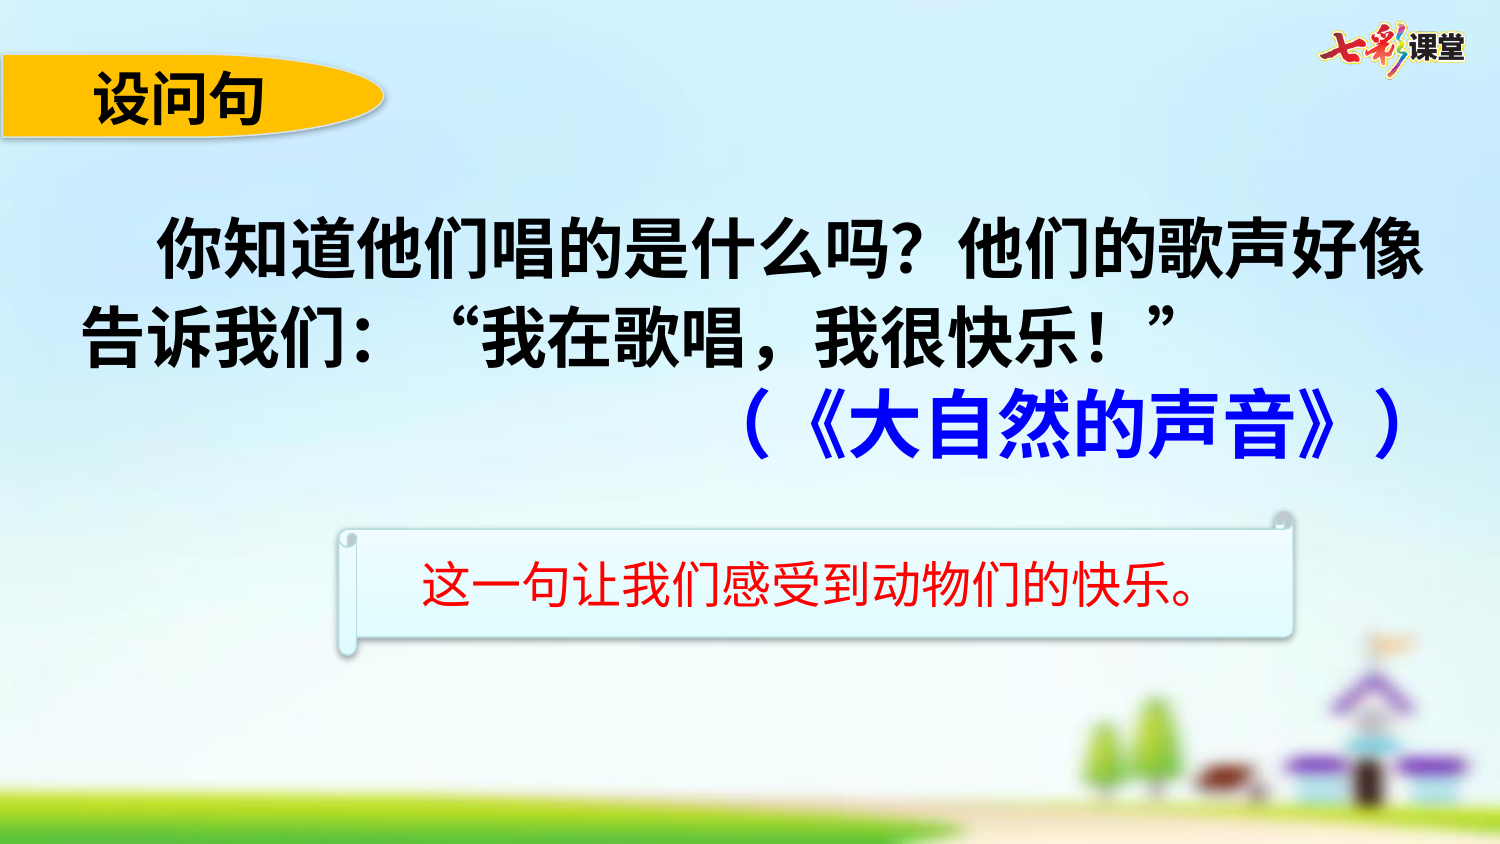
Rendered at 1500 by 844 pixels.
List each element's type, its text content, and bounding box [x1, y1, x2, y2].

picture [0, 0, 1500, 844]
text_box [0, 53, 384, 139]
text_box 这一句让我们感受到动物们的快乐。 [337, 510, 1295, 657]
text_box 你知道他们唱的是什么吗？他们的歌声好像告诉我们：“我在歌唱，我很快乐！” （《大自然的声音》） [64, 199, 1462, 475]
